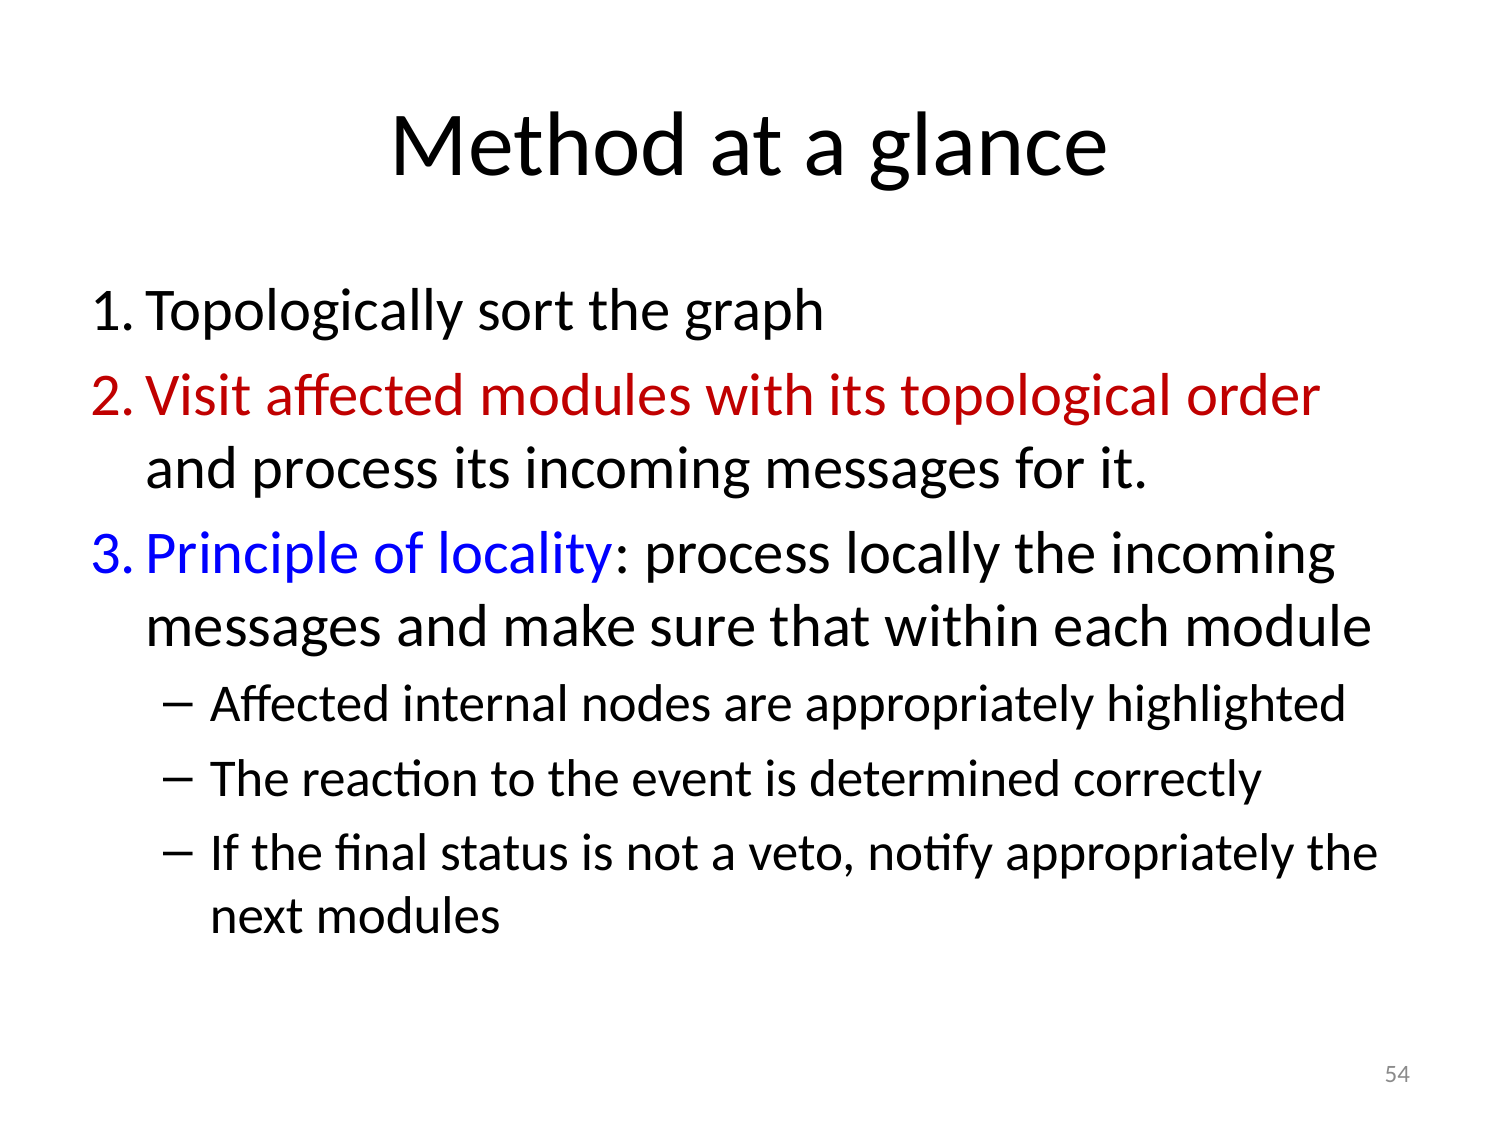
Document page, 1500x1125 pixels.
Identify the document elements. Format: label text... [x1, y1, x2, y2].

slide_number 54 [1074, 1042, 1425, 1103]
list Topologically sort the graph Visit affected modules with its topological order and process its incoming messages for it. Principle of locality: process locally the incoming messages and make sure that within each module Affected internal nodes are appropriately highlighted The reaction to the event is determined correctly If the final status is not a veto, notify appropriately the next modules [75, 262, 1425, 1005]
title Method at a glance [75, 45, 1425, 233]
